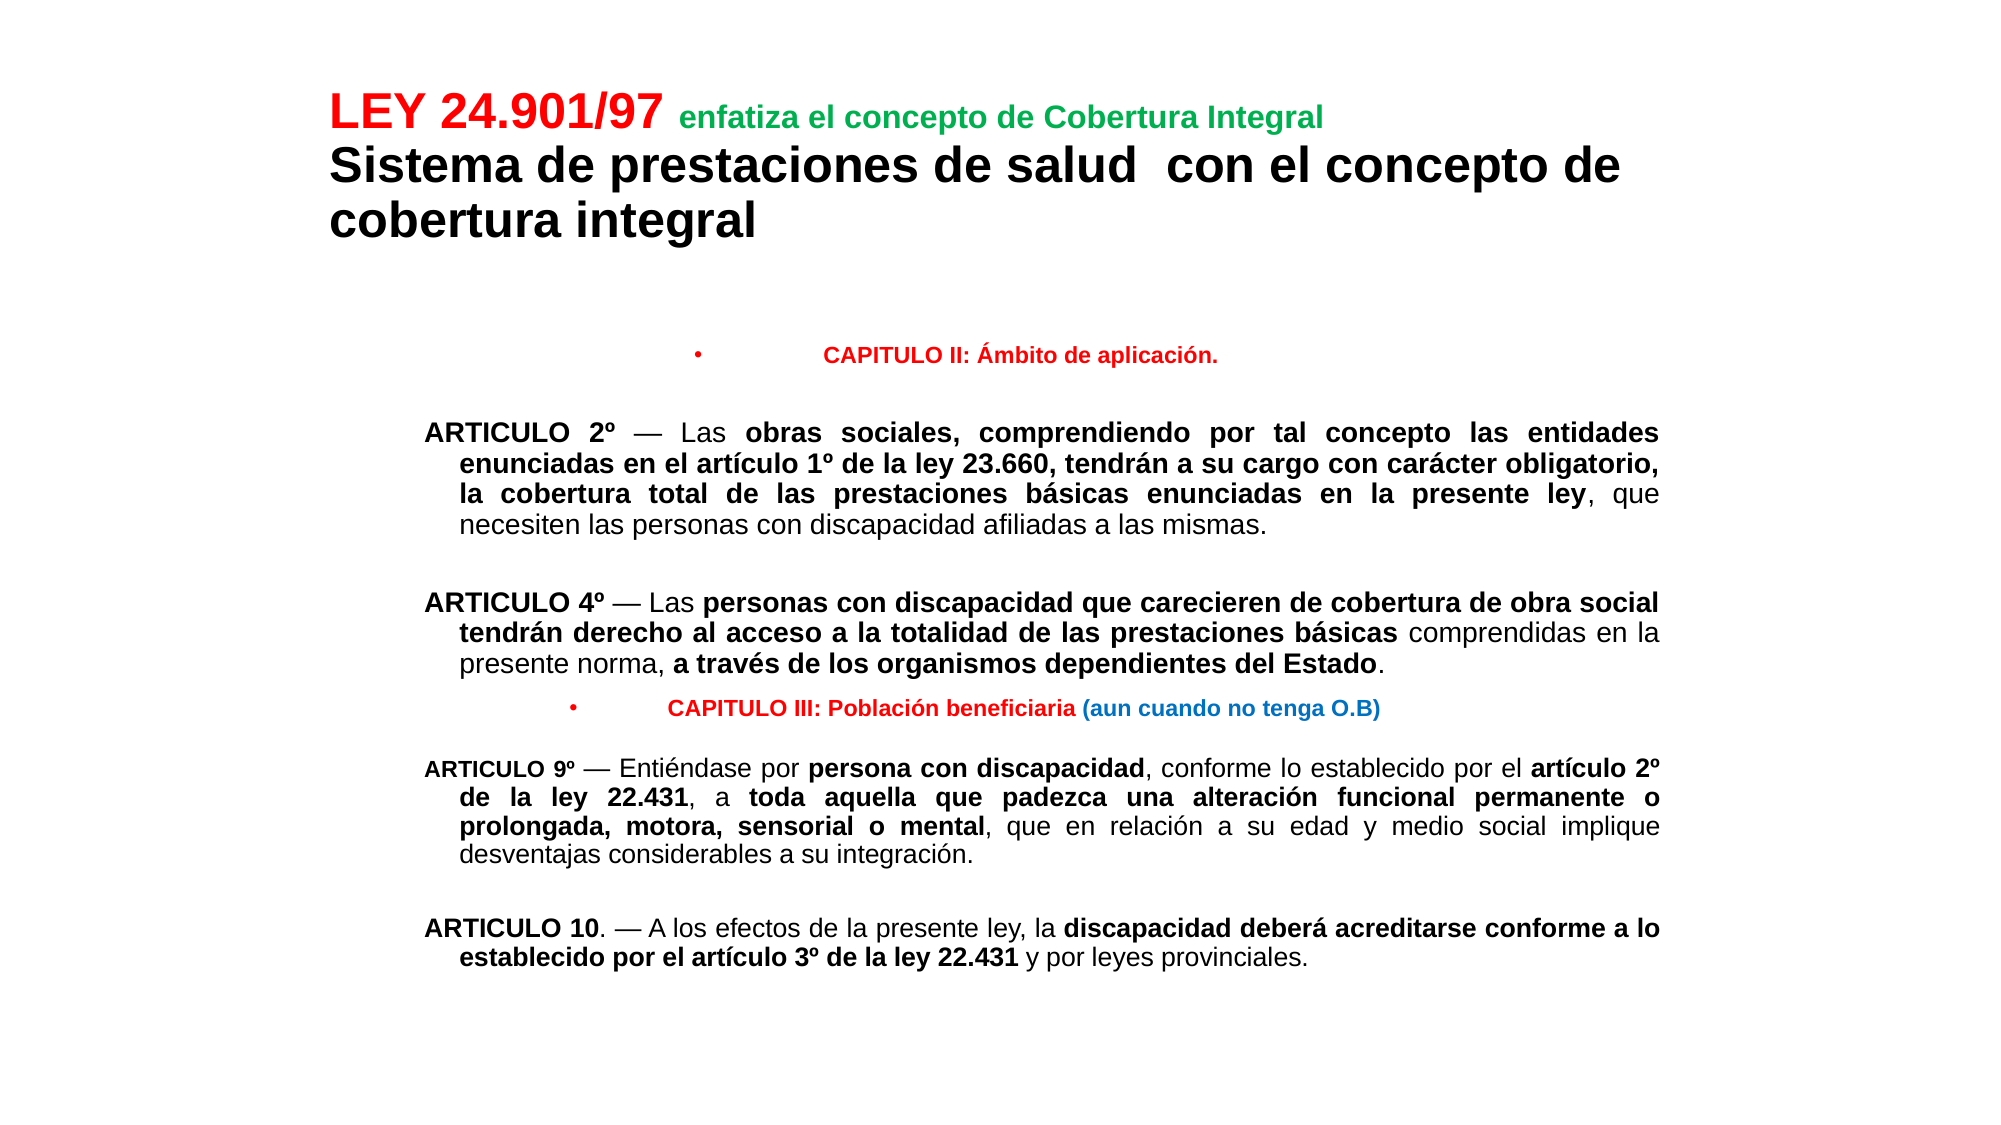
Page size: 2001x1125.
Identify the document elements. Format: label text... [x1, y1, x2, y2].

list CAPITULO II: Ámbito de aplicación. ARTICULO 2º — Las obras sociales, comprendiendo por tal concepto las entidades enunciadas en el artículo 1º de la ley 23.660, tendrán a su cargo con carácter obligatorio, la cobertura total de las prestaciones básicas enunciadas en la presente ley, que necesiten las personas con discapacidad afiliadas a las mismas. ARTICULO 4º — Las personas con discapacidad que carecieren de cobertura de obra social tendrán derecho al acceso a la totalidad de las prestaciones básicas comprendidas en la presente norma, a través de los organismos dependientes del Estado. CAPITULO III: Población beneficiaria (aun cuando no tenga O.B) ARTICULO 9º — Entiéndase por persona con discapacidad, conforme lo establecido por el artículo 2º de la ley 22.431, a toda aquella que padezca una alteración funcional permanente o prolongada, motora, sensorial o mental, que en relación a su edad y medio social implique desventajas considerables a su integración. ARTICULO 10. — A los efectos de la presente ley, la discapacidad deberá acreditarse conforme a lo establecido por el artículo 3º de la ley 22.431 y por leyes provinciales. [338, 290, 1675, 1005]
title LEY 24.901/97 enfatiza el concepto de Cobertura Integral Sistema de prestaciones de salud con el concepto de cobertura integral [314, 0, 1674, 317]
